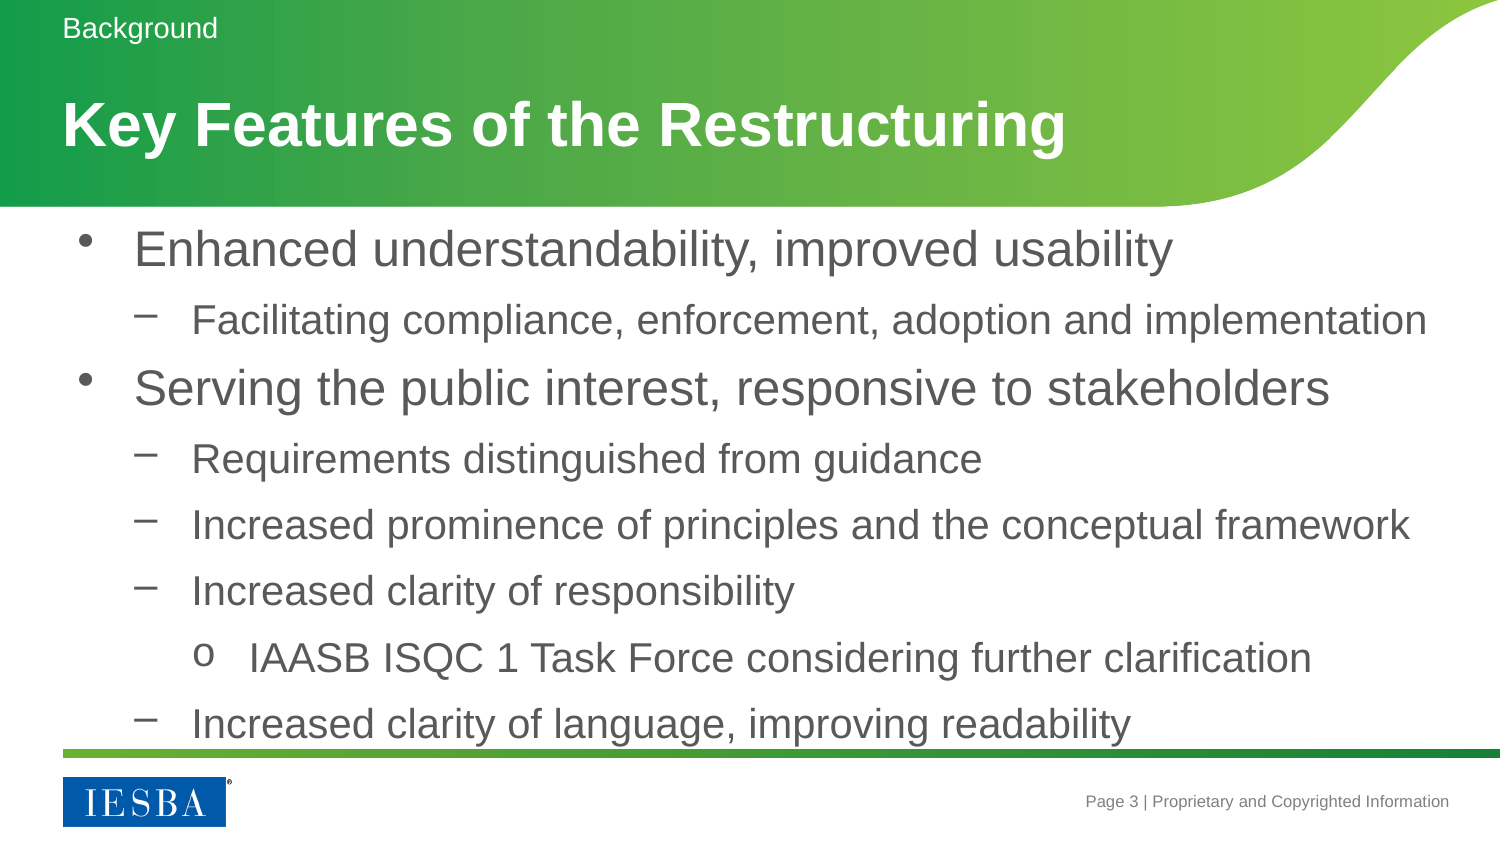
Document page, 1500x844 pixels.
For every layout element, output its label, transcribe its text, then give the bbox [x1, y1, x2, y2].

title Key Features of the Restructuring [62, 59, 1338, 185]
picture [63, 777, 232, 827]
picture [0, 0, 1500, 207]
list Enhanced understandability, improved usability Facilitating compliance, enforcement, adoption and implementation Serving the public interest, responsive to stakeholders Requirements distinguished from guidance Increased prominence of principles and the conceptual framework Increased clarity of responsibility IAASB ISQC 1 Task Force considering further clarification Increased clarity of language, improving readability [62, 209, 1450, 747]
subtitle Background [62, 9, 500, 38]
